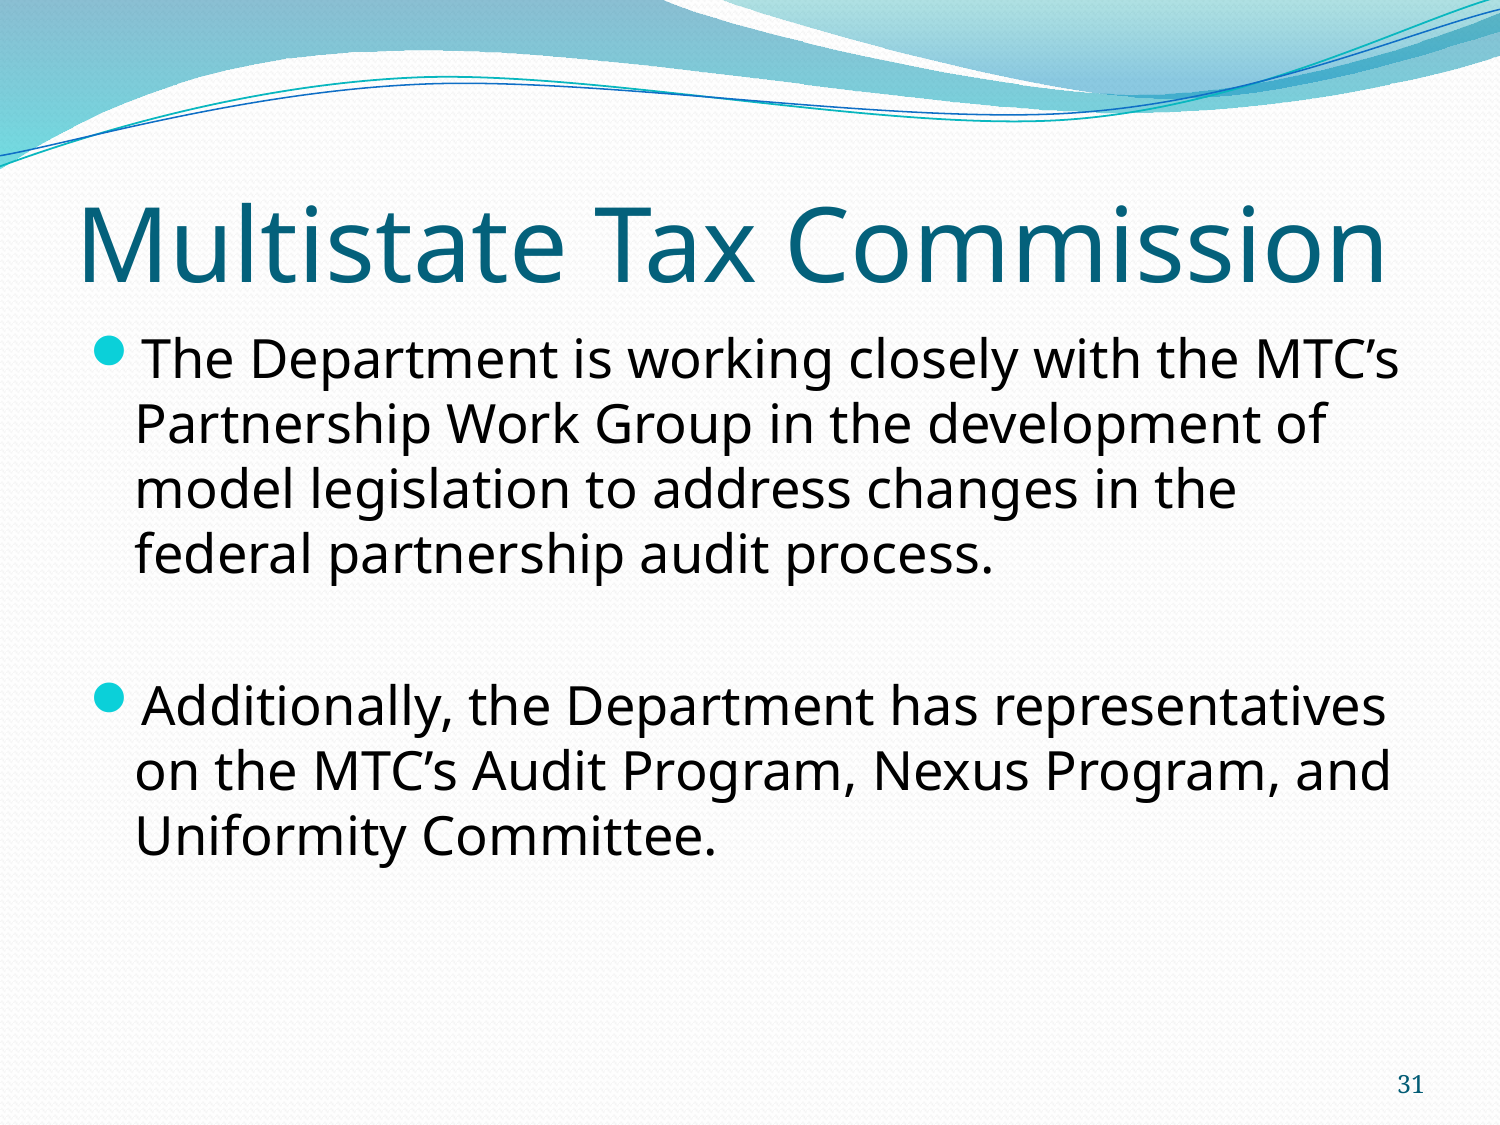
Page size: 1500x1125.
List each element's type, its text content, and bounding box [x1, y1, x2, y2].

list The Department is working closely with the MTC’s Partnership Work Group in the development of model legislation to address changes in the federal partnership audit process. Additionally, the Department has representatives on the MTC’s Audit Program, Nexus Program, and Uniformity Committee. [75, 317, 1425, 1038]
title Multistate Tax Commission [75, 115, 1425, 303]
slide_number 31 [1299, 1042, 1425, 1103]
